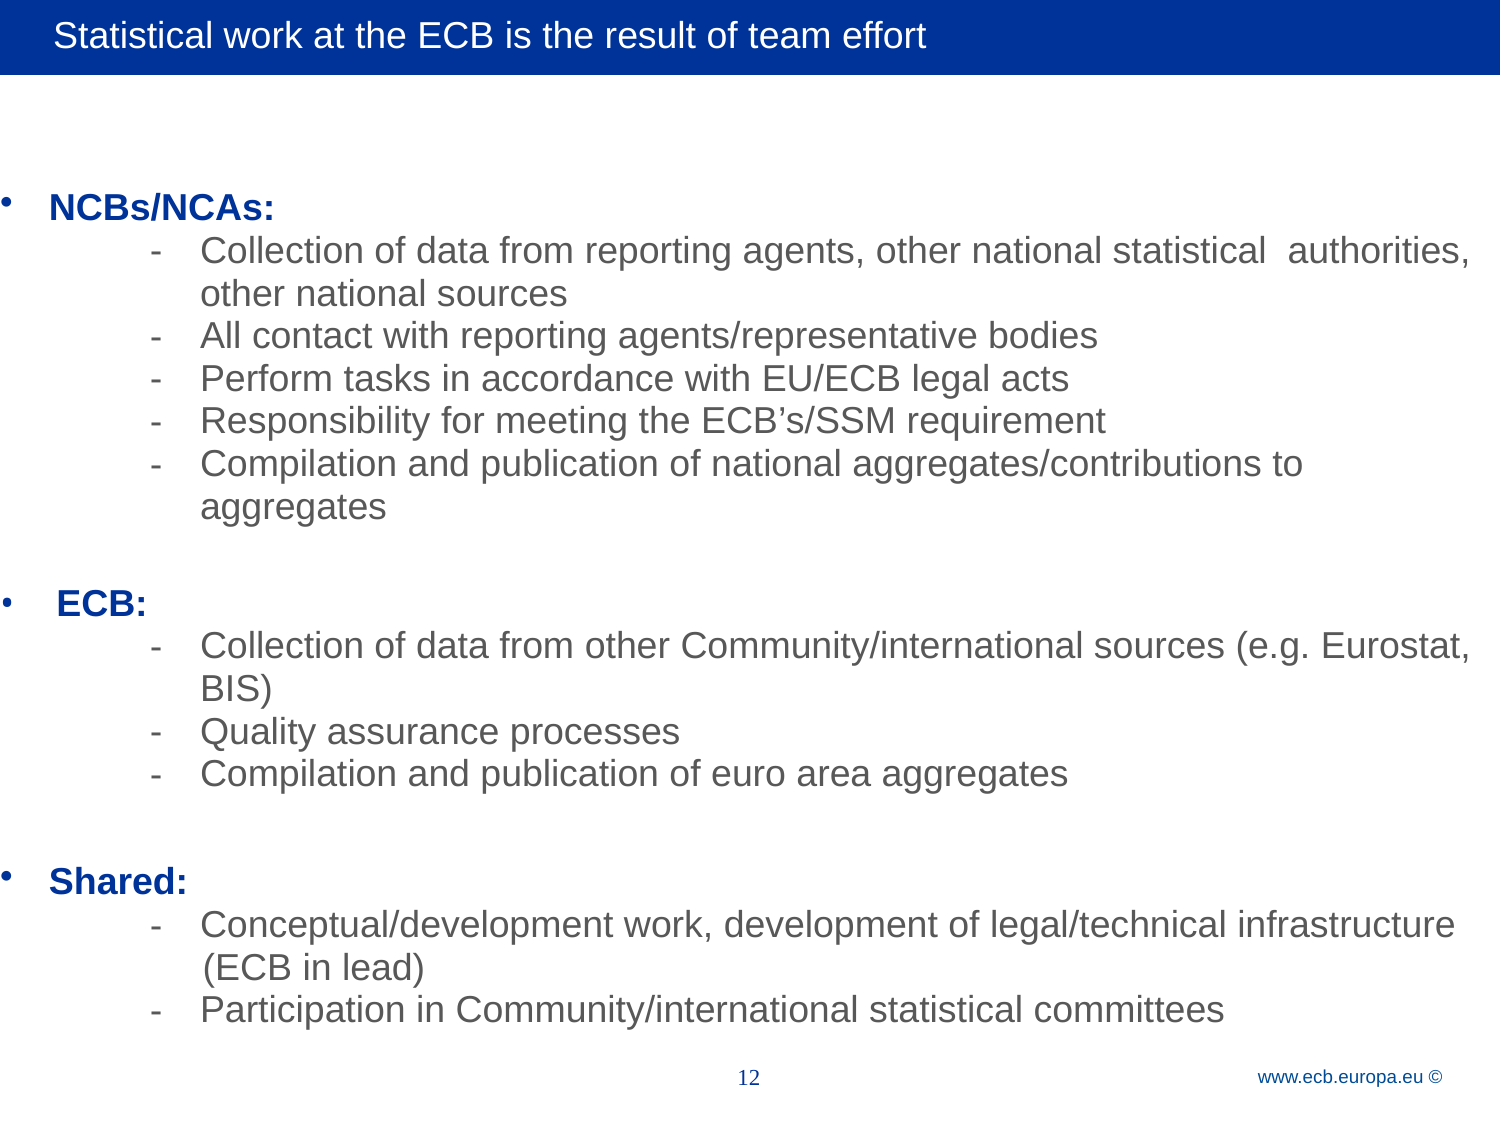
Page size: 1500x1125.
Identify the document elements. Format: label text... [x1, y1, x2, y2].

list NCBs/NCAs: Collection of data from reporting agents, other national statistical authorities, other national sources All contact with reporting agents/representative bodies Perform tasks in accordance with EU/ECB legal acts Responsibility for meeting the ECB’s/SSM requirement Compilation and publication of national aggregates/contributions to aggregates ECB: Collection of data from other Community/international sources (e.g. Eurostat, BIS) Quality assurance processes Compilation and publication of euro area aggregates Shared: Conceptual/development work, development of legal/technical infrastructure (ECB in lead) Participation in Community/international statistical committees [0, 137, 1500, 1035]
slide_number 12 [714, 1062, 783, 1102]
title Statistical work at the ECB is the result of team effort [53, 0, 1353, 79]
